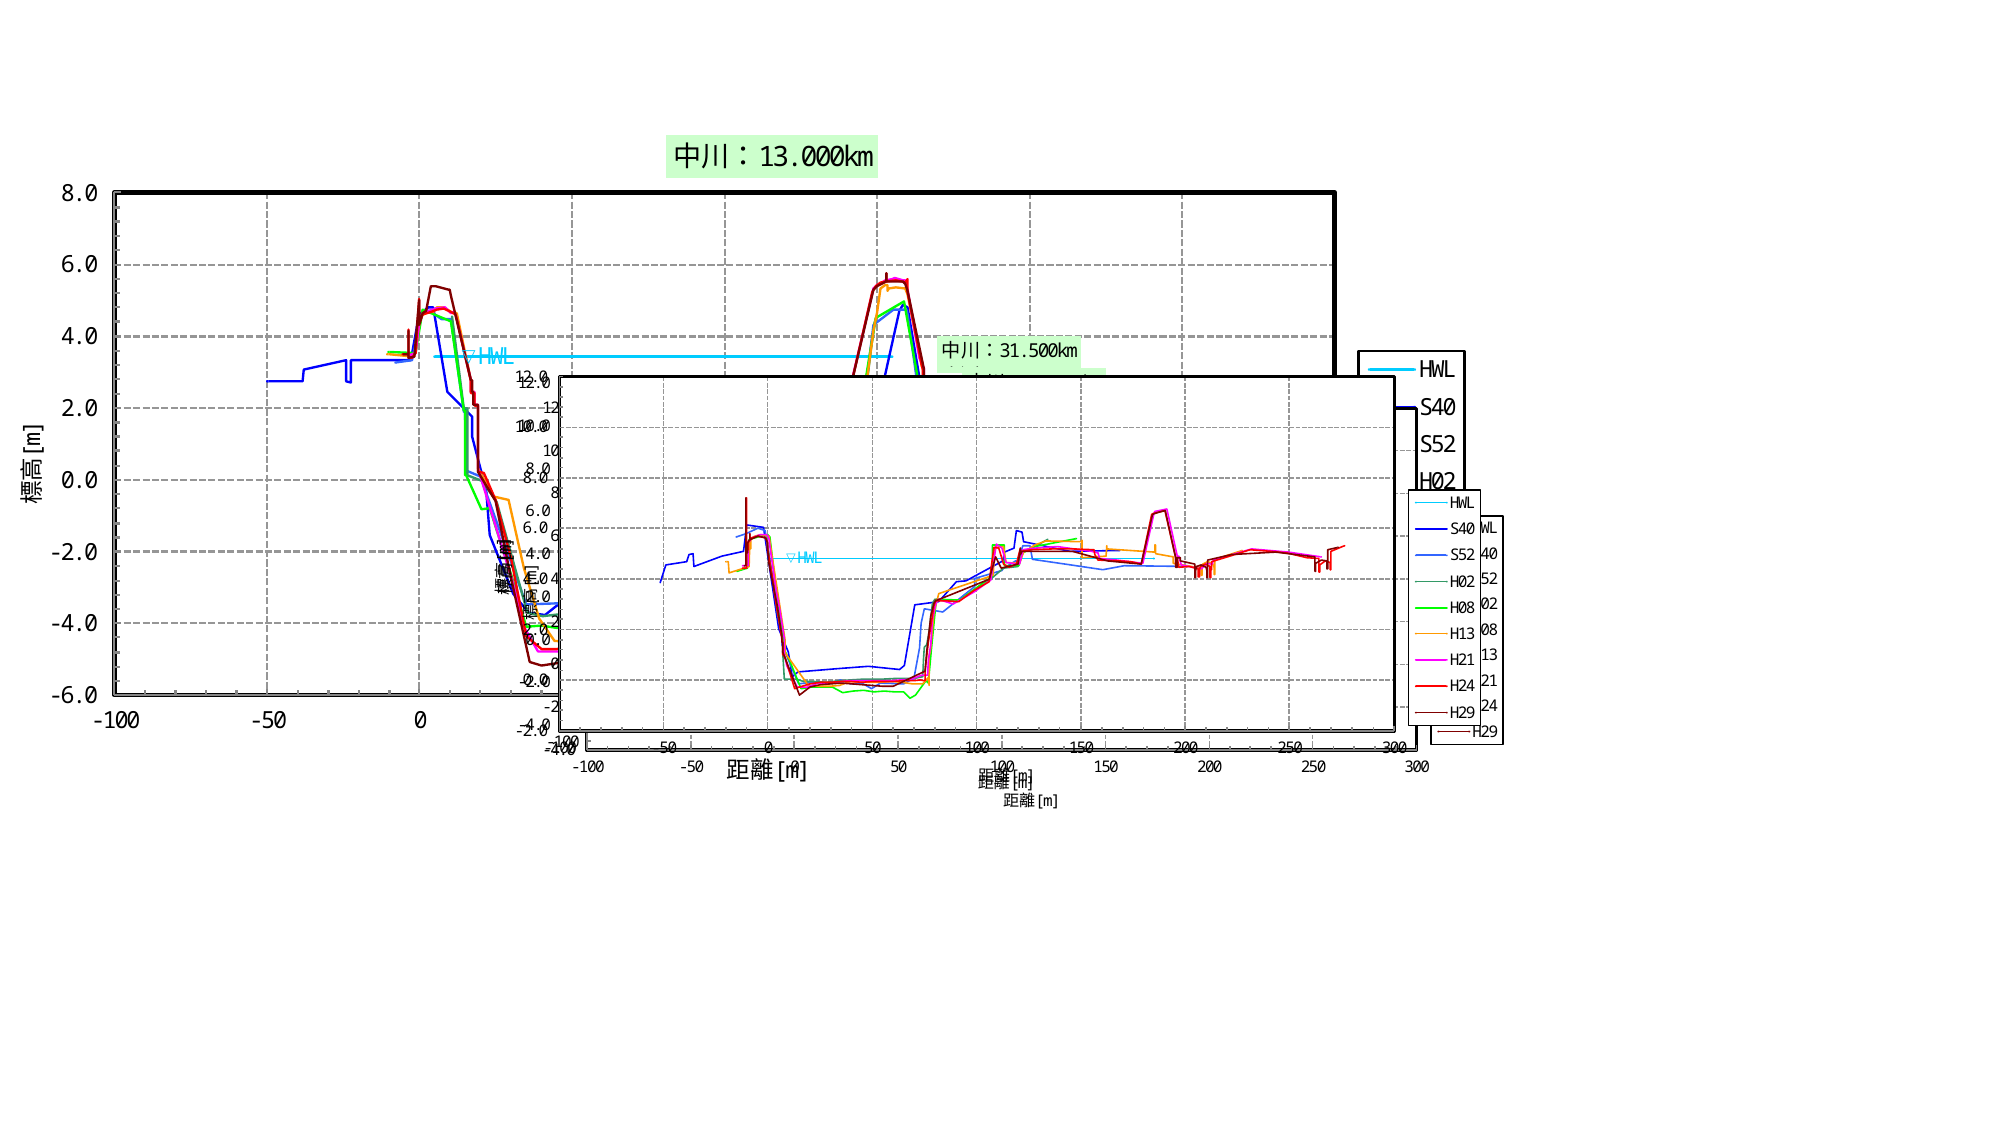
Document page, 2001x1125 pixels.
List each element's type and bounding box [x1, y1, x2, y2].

picture [4, 125, 1538, 813]
